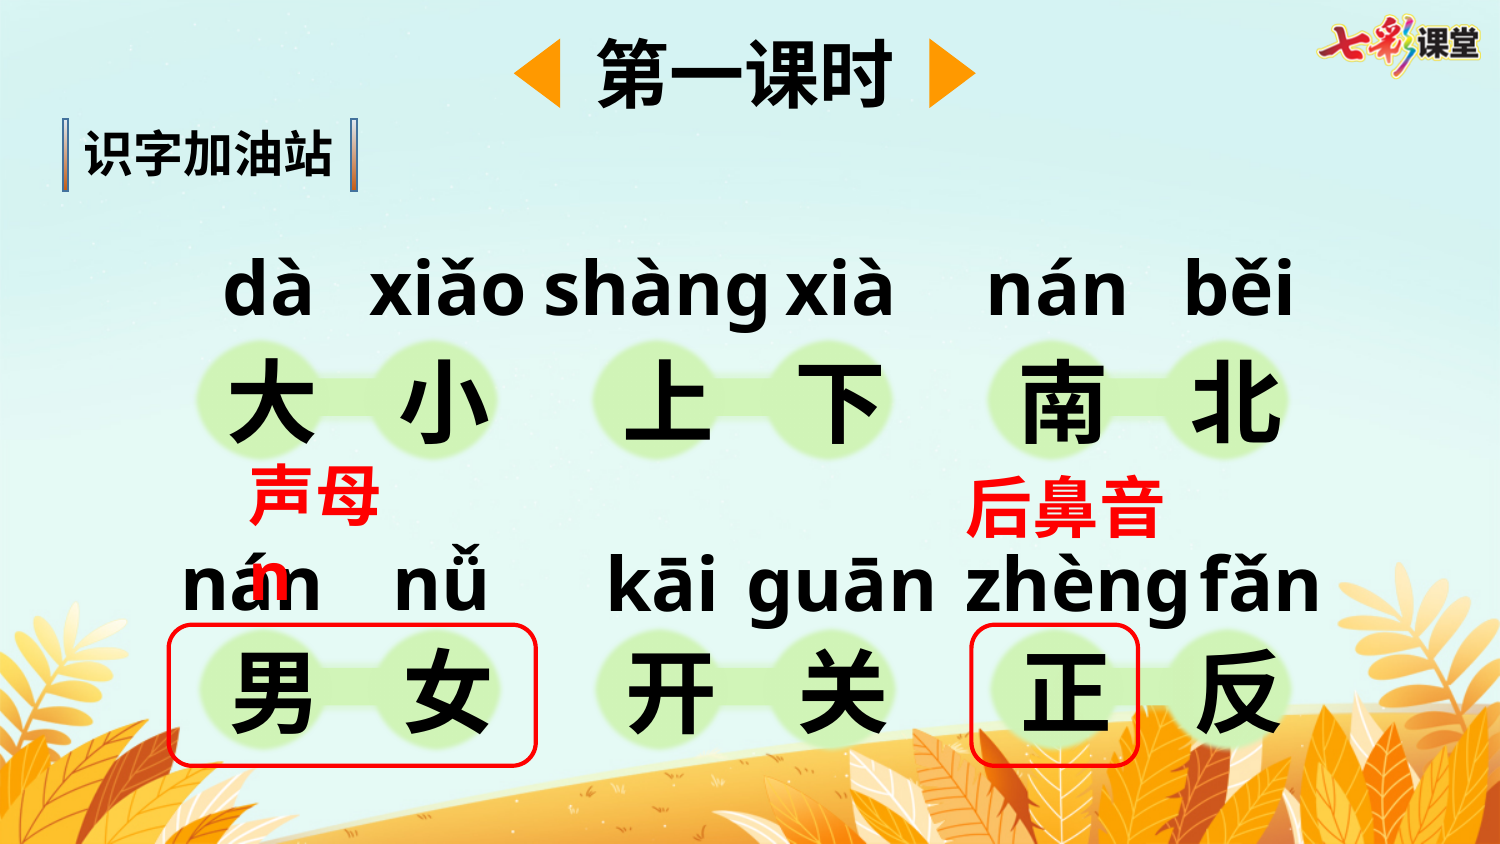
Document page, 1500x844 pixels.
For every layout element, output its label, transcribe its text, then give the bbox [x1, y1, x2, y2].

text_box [587, 335, 898, 465]
text_box [970, 625, 1137, 767]
text_box zhèng [950, 554, 1184, 635]
text_box nán [970, 232, 1145, 338]
text_box nán [165, 528, 339, 633]
text_box kāi [590, 529, 731, 624]
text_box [985, 624, 1297, 754]
text_box xiǎo [384, 232, 528, 338]
text_box fǎn [1184, 529, 1339, 635]
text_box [62, 114, 357, 191]
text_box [194, 624, 506, 754]
text_box shàng [528, 232, 770, 338]
text_box 后鼻音 [950, 458, 1199, 554]
text_box běi [1167, 232, 1312, 338]
text_box dà [208, 232, 384, 335]
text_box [191, 335, 503, 465]
text_box guān [731, 529, 950, 635]
text_box [167, 623, 537, 767]
text_box nǚ [378, 528, 506, 623]
text_box xià [770, 232, 912, 338]
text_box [513, 20, 976, 127]
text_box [982, 335, 1294, 465]
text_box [590, 624, 901, 754]
picture [0, 0, 1500, 844]
text_box 声母n [233, 465, 455, 622]
